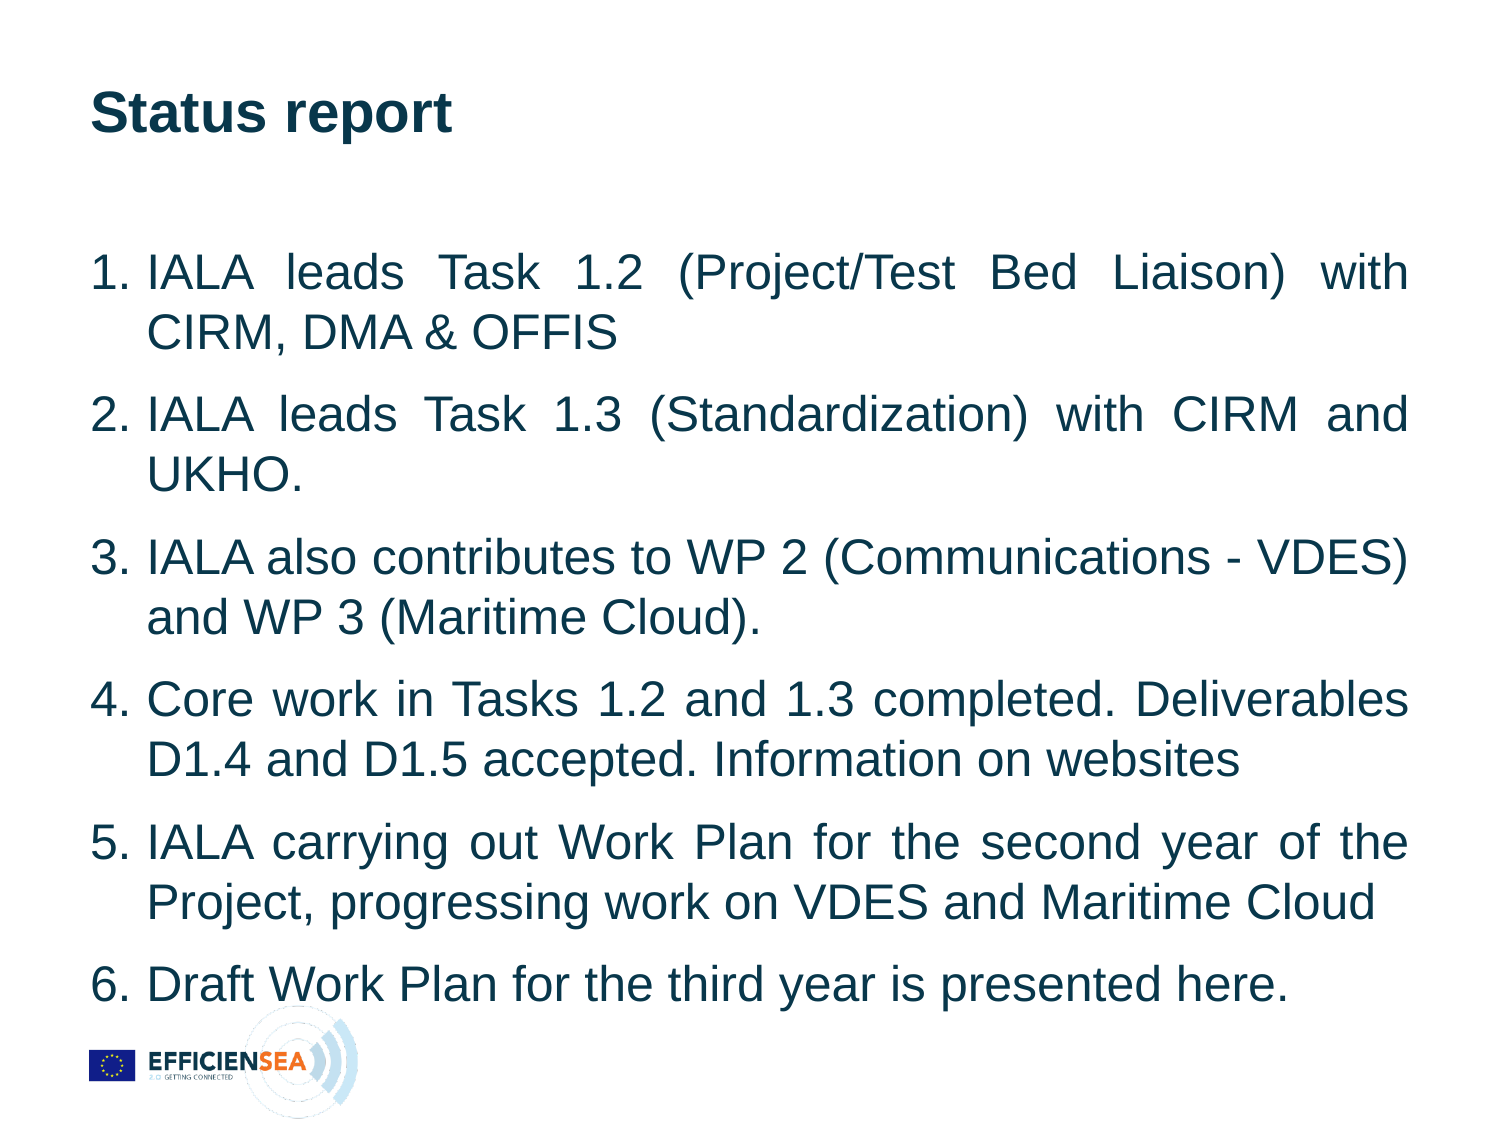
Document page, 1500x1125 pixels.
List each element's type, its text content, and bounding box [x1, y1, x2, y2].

picture [88, 1064, 386, 1122]
list IALA leads Task 1.2 (Project/Test Bed Liaison) with CIRM, DMA & OFFIS IALA leads Task 1.3 (Standardization) with CIRM and UKHO. IALA also contributes to WP 2 (Communications - VDES) and WP 3 (Maritime Cloud). Core work in Tasks 1.2 and 1.3 completed. Deliverables D1.4 and D1.5 accepted. Information on websites IALA carrying out Work Plan for the second year of the Project, progressing work on VDES and Maritime Cloud Draft Work Plan for the third year is presented here. [75, 231, 1425, 1064]
title Status report [75, 45, 1425, 173]
